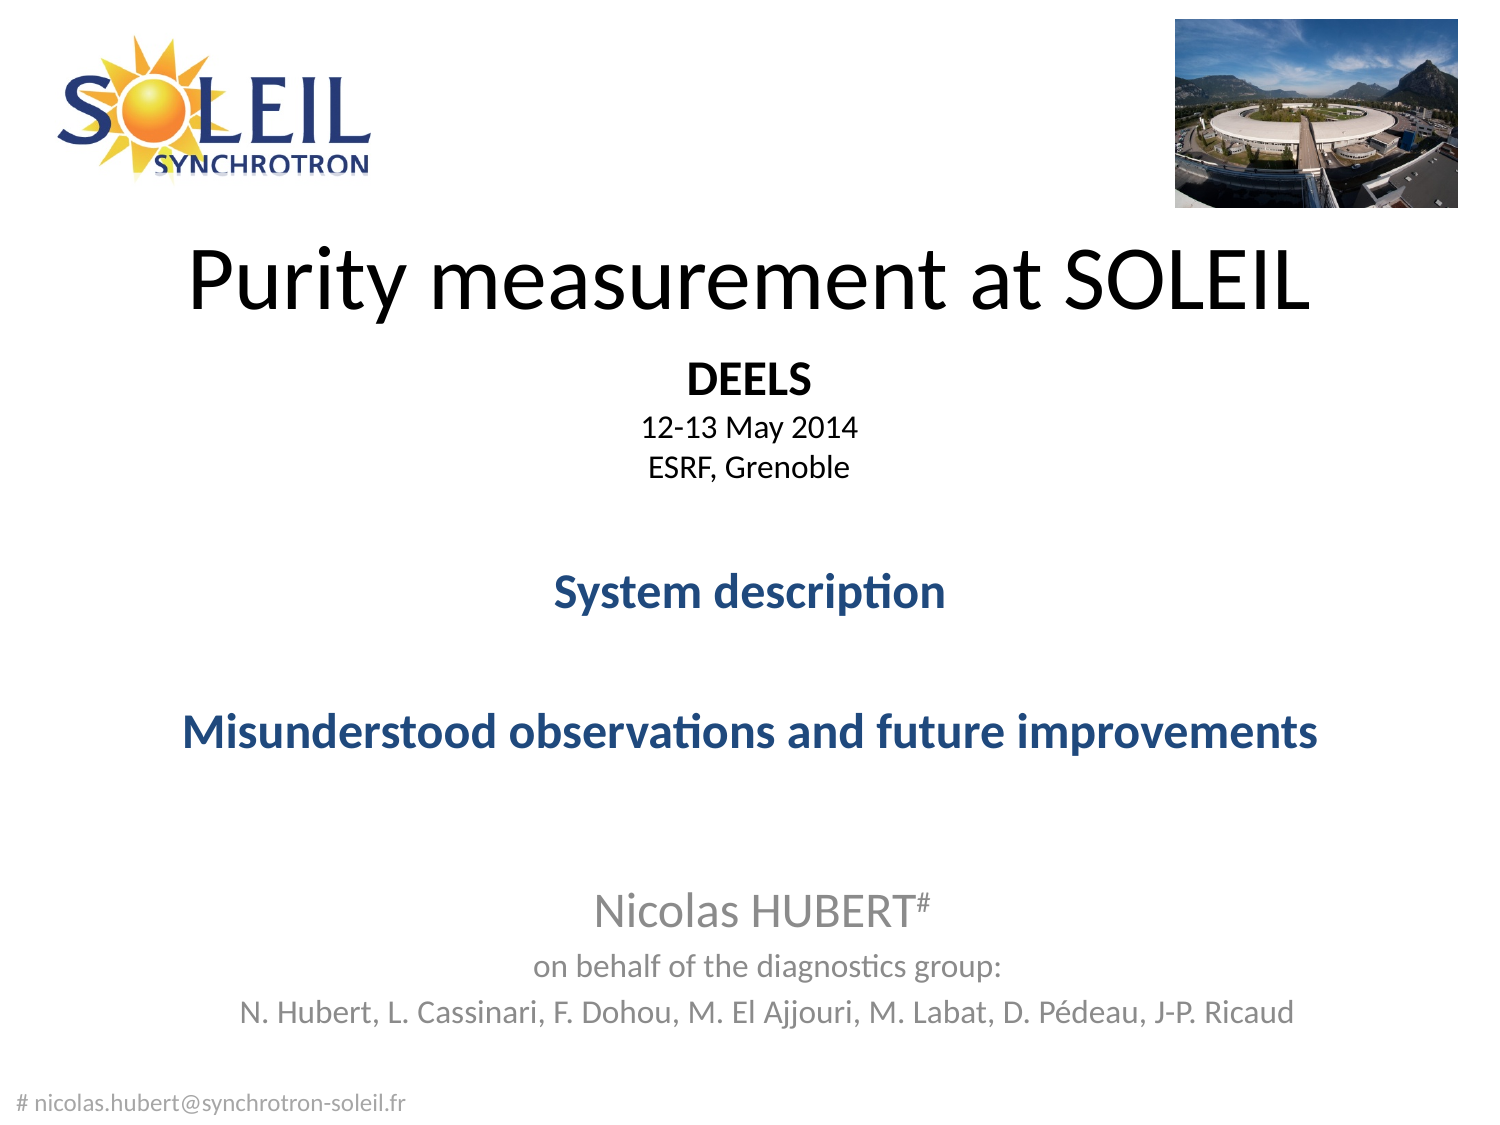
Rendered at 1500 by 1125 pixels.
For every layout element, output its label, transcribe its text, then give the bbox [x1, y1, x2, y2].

title Purity measurement at SOLEIL [112, 172, 1388, 374]
subtitle Nicolas HUBERT# on behalf of the diagnostics group: N. Hubert, L. Cassinari, F. Dohou, M. El Ajjouri, M. Labat, D. Pédeau, J-P. Ricaud [219, 869, 1317, 1075]
picture [1174, 18, 1458, 208]
picture [0, 0, 431, 216]
text_box # nicolas.hubert@synchrotron-soleil.fr [1, 1079, 422, 1125]
text_box DEELS 12-13 May 2014 ESRF, Grenoble [625, 338, 874, 493]
text_box System description Misunderstood observations and future improvements [53, 550, 1459, 858]
